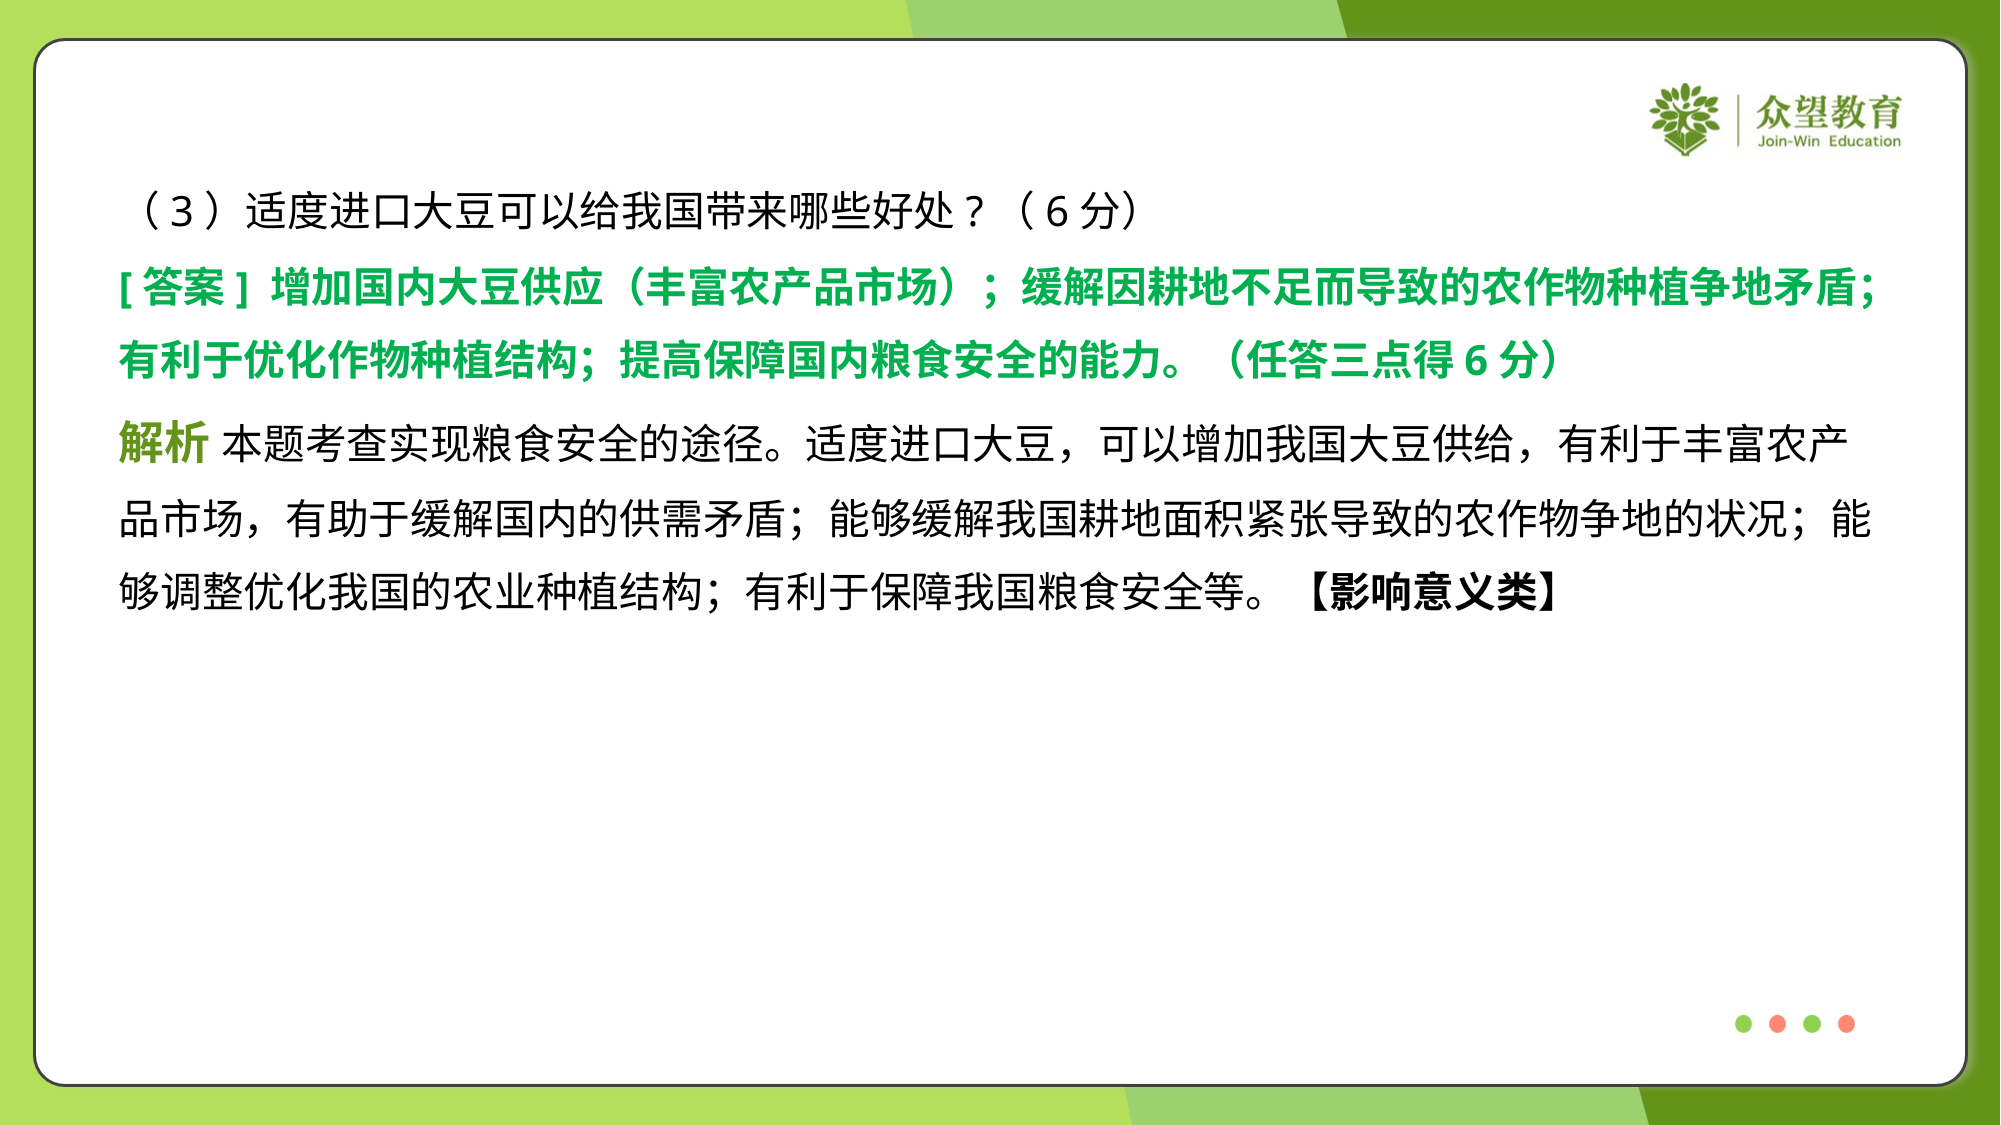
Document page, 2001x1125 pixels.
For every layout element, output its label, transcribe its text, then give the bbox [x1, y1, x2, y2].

text_box [答案] 增加国内大豆供应（丰富农产品市场）；缓解因耕地不足而导致的农作物种植争地矛盾； 有利于优化作物种植结构；提高保障国内粮食安全的能力。（任答三点得6分） [118, 235, 1883, 376]
text_box （3）适度进口大豆可以给我国带来哪些好处?（6分） [118, 159, 1883, 227]
picture [0, 0, 2000, 1125]
text_box 解析 本题考查实现粮食安全的途径。适度进口大豆，可以增加我国大豆供给，有利于丰富农产 品市场，有助于缓解国内的供需矛盾；能够缓解我国耕地面积紧张导致的农作物争地的状况；能 够调整优化我国的农业种植结构；有利于保障我国粮食安全等。【影响意义类】 [118, 391, 1883, 609]
